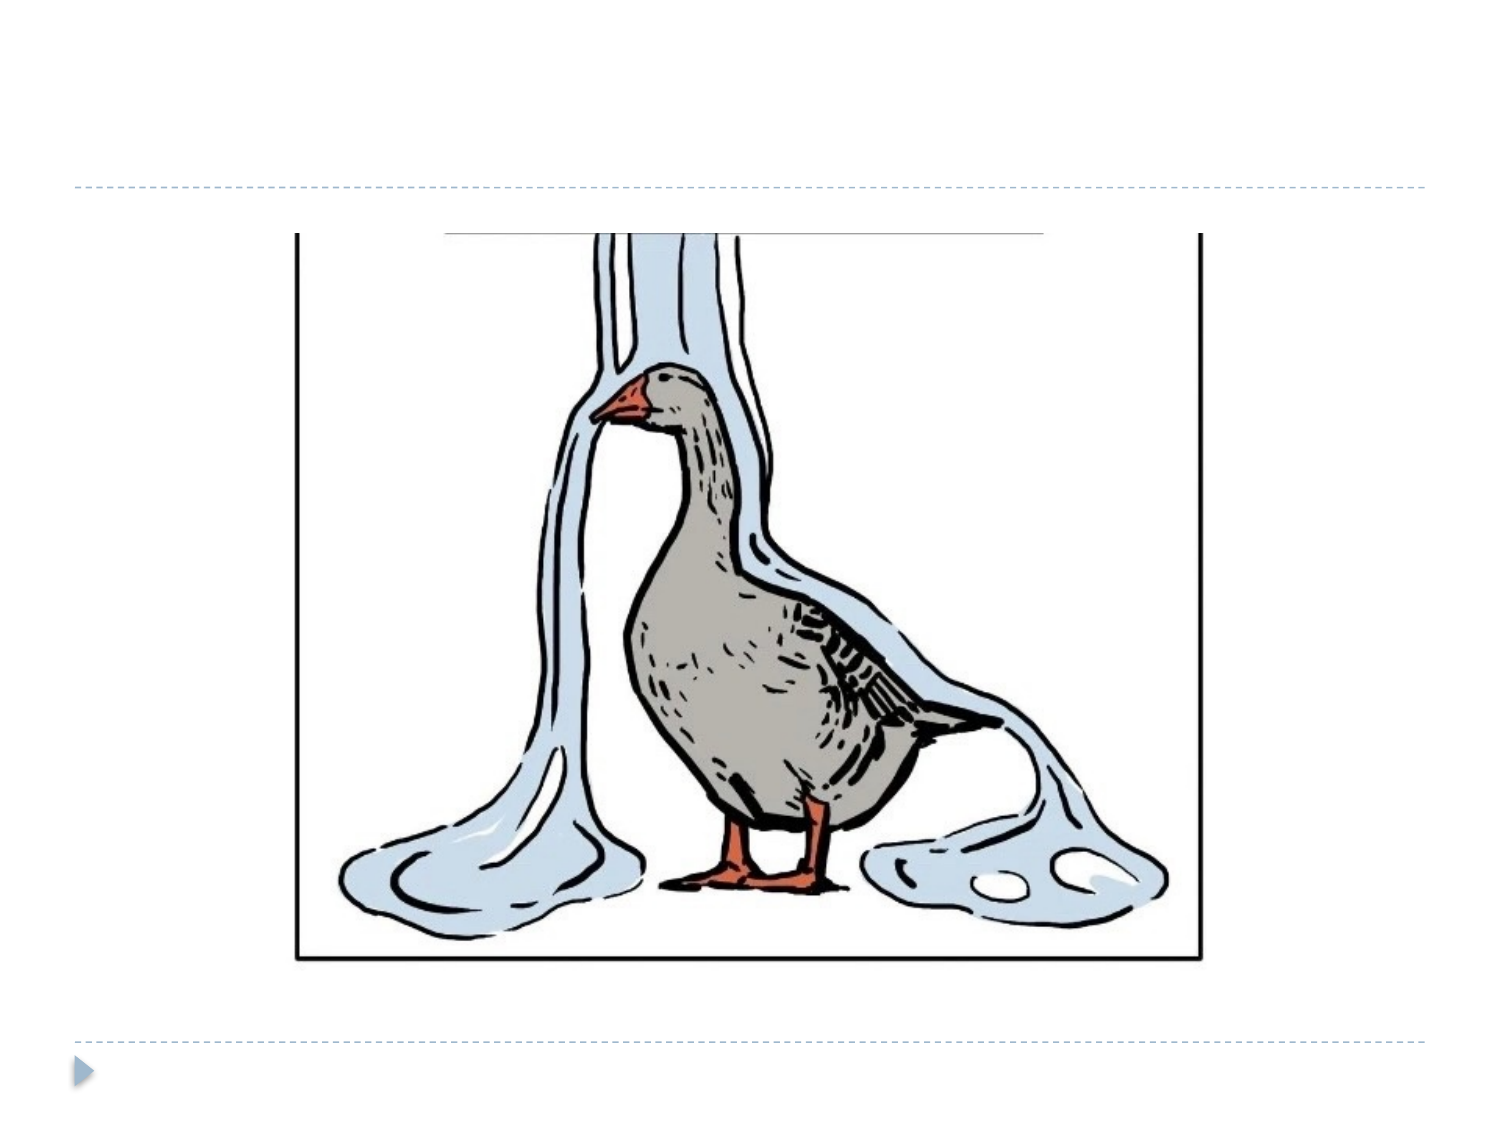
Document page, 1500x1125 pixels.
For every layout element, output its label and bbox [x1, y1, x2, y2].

picture [280, 232, 1219, 977]
